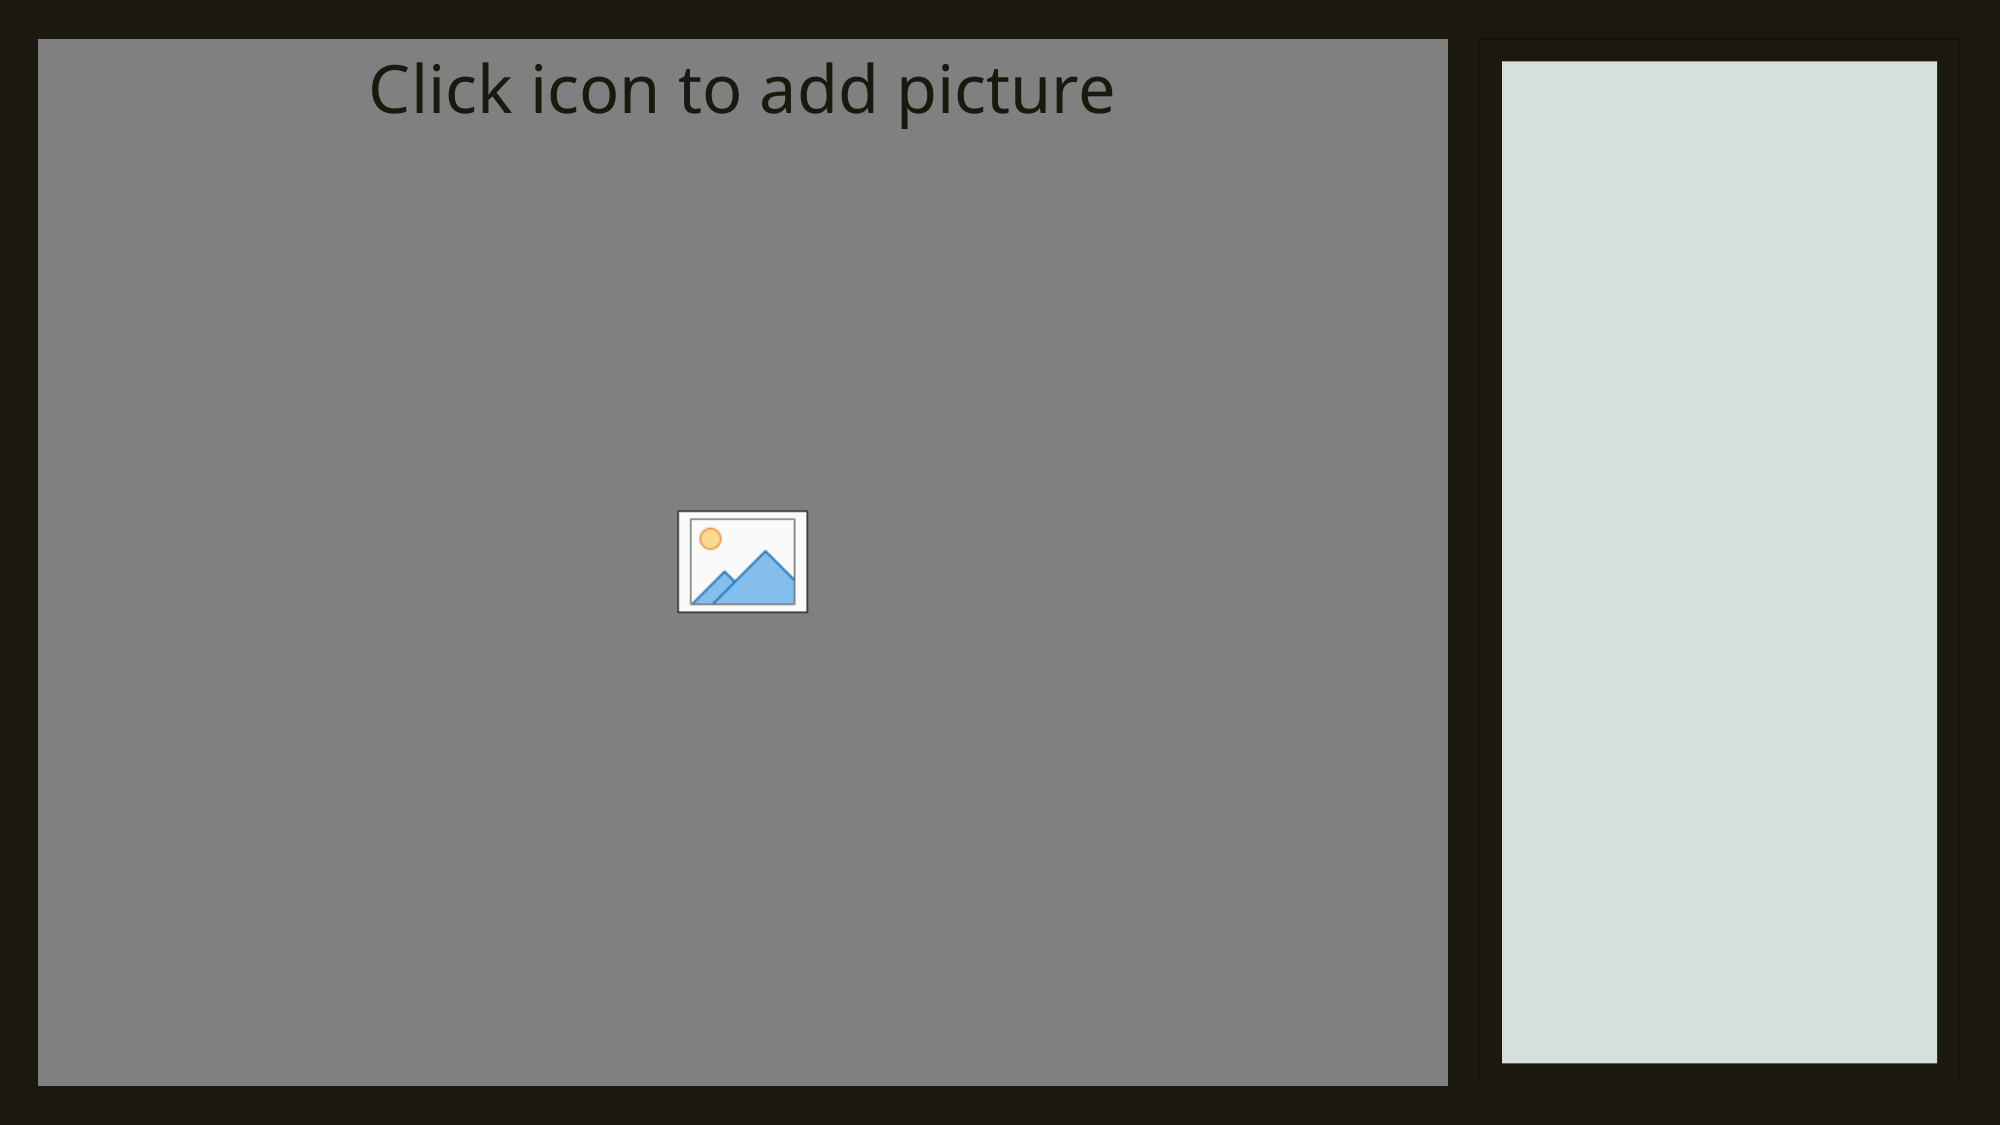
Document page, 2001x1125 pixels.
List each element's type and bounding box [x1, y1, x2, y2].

picture [37, 38, 1449, 1086]
